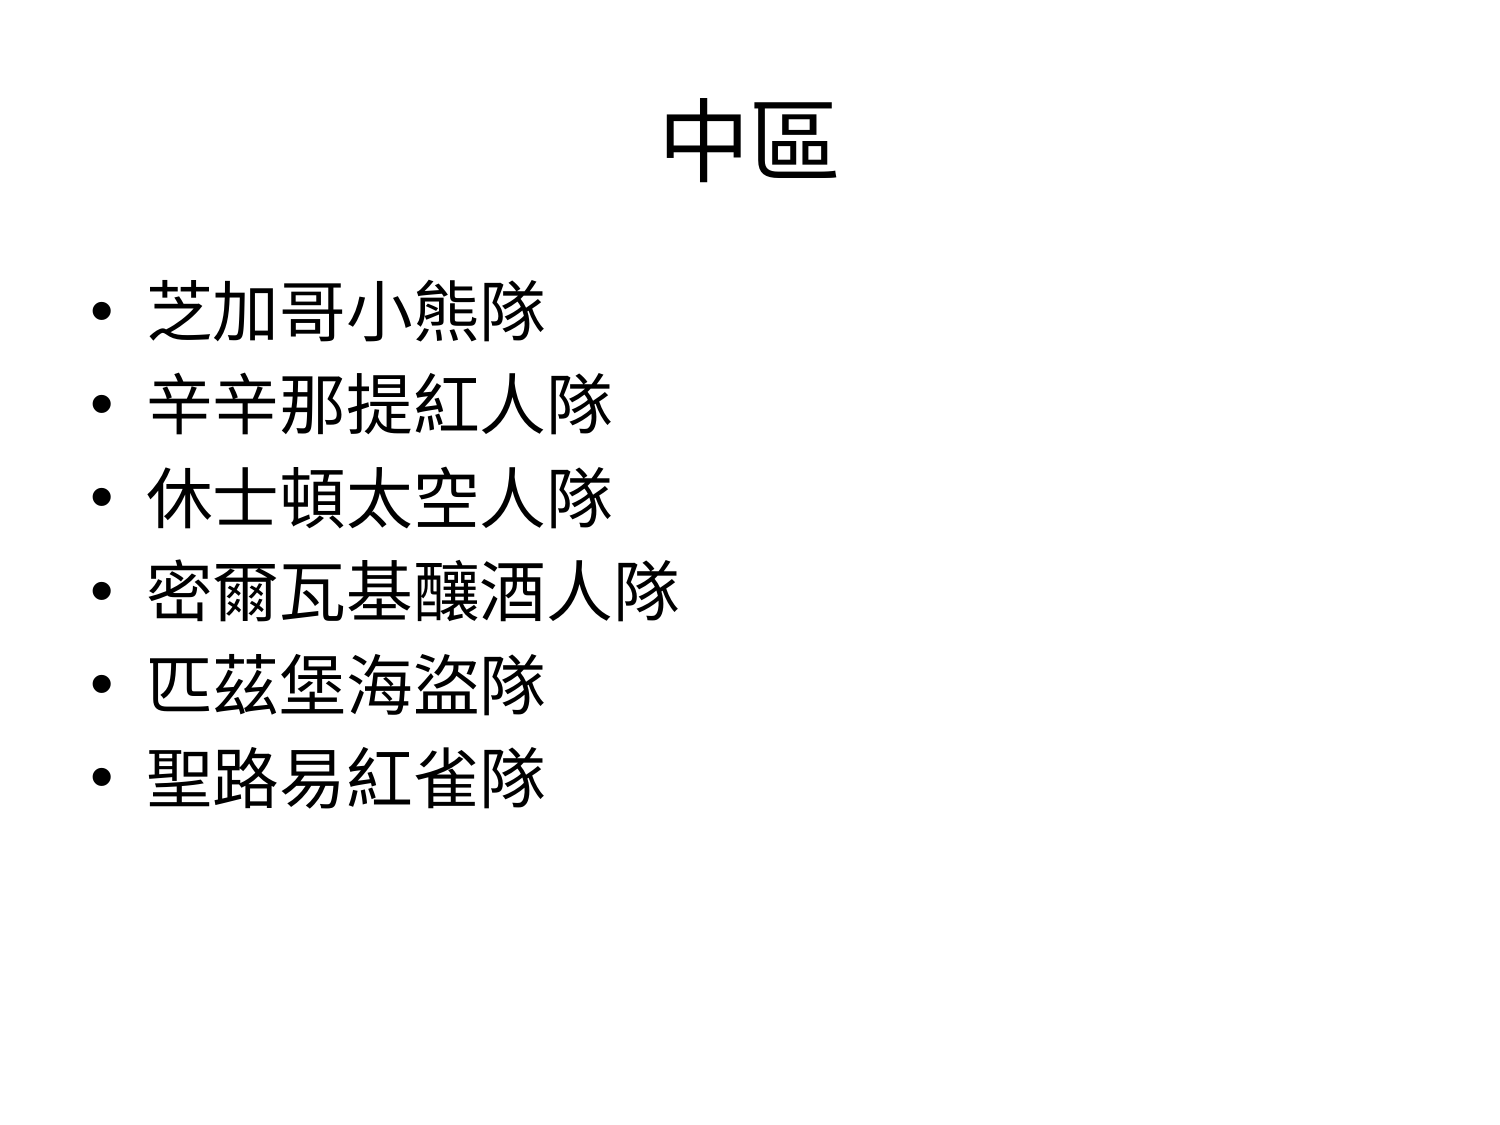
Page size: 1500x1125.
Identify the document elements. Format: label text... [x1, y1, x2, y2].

title 中區 [75, 45, 1425, 233]
list 芝加哥小熊隊 辛辛那提紅人隊 休士頓太空人隊 密爾瓦基釀酒人隊 匹茲堡海盜隊 聖路易紅雀隊 [75, 262, 1425, 1005]
